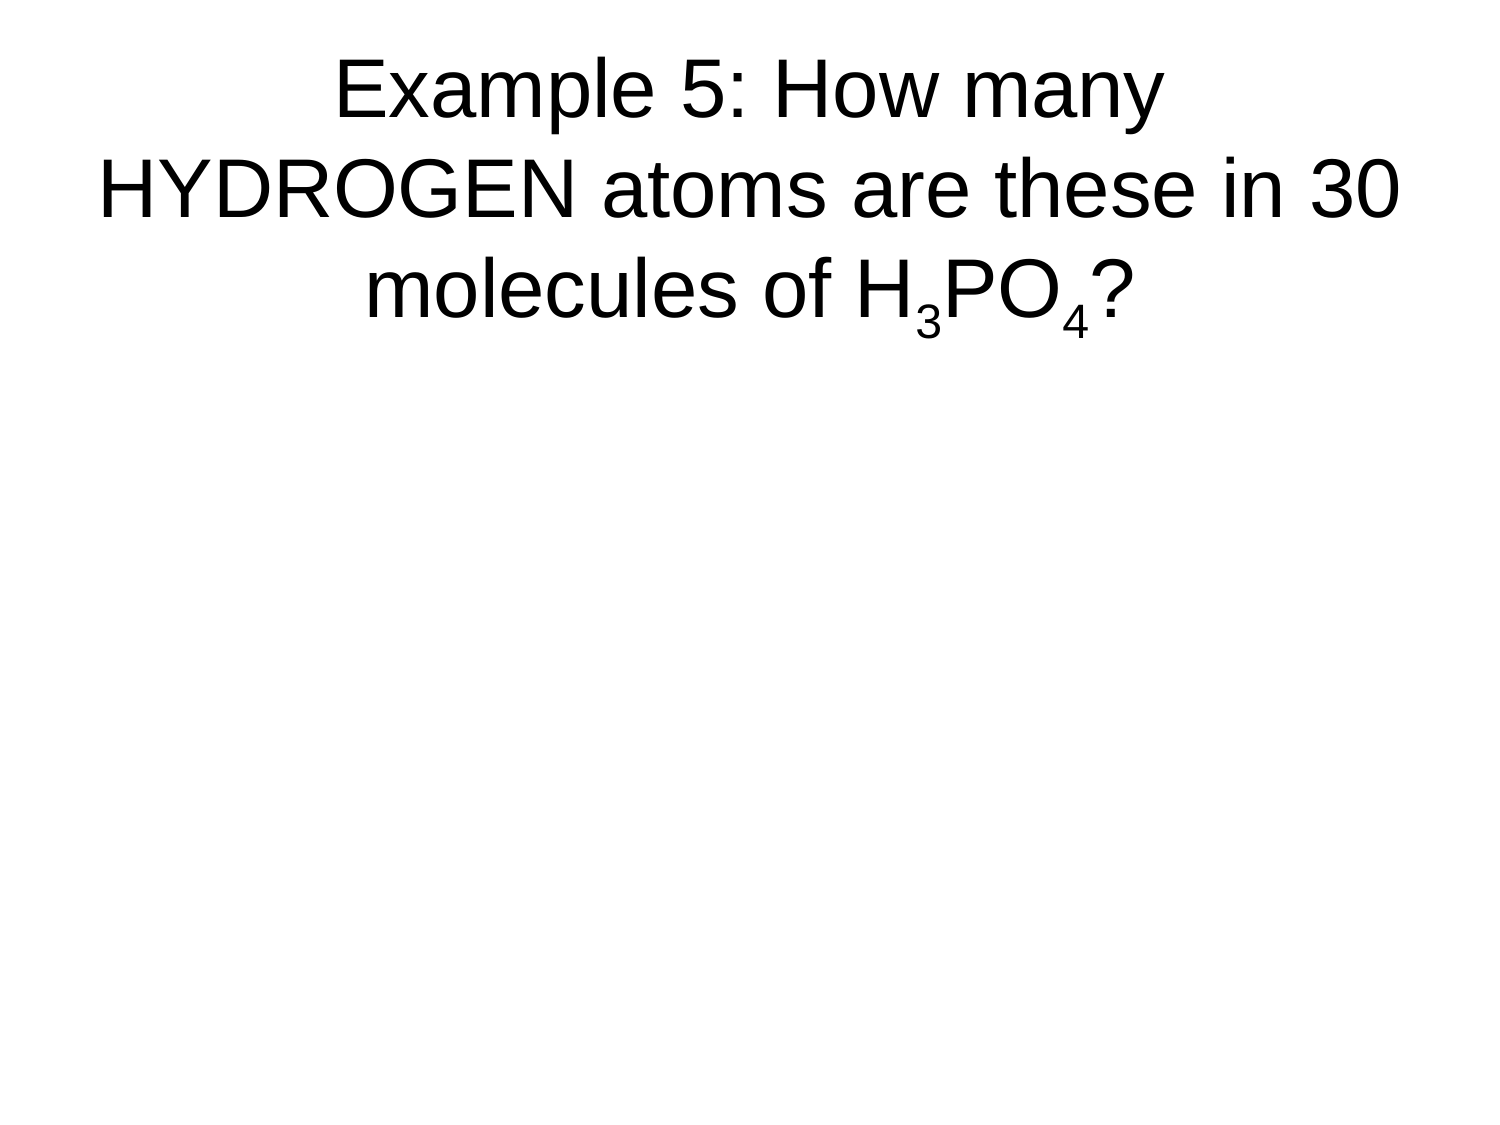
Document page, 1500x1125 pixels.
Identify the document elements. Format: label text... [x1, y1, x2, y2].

title Example 5: How many HYDROGEN atoms are these in 30 molecules of H3PO4? [74, 44, 1426, 438]
